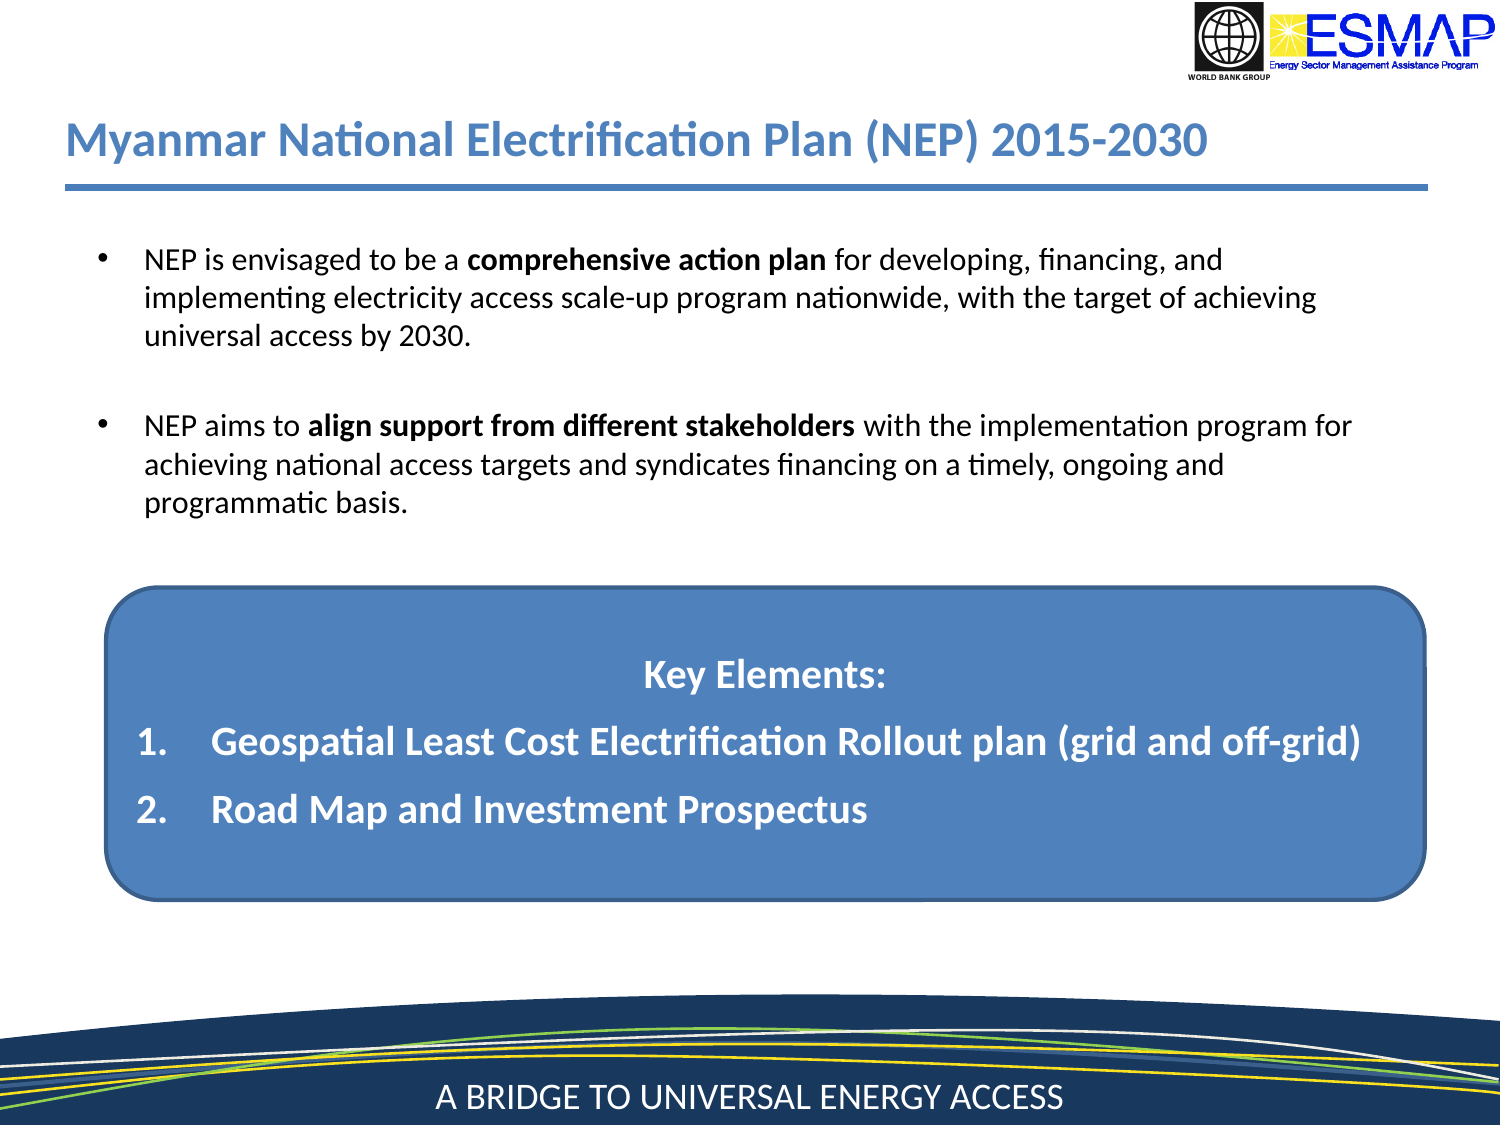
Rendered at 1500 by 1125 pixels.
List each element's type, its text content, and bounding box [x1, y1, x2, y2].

slide_number 8 [1074, 1042, 1425, 1103]
text_box Myanmar National Electrification Plan (NEP) 2015-2030 [50, 42, 1363, 230]
text_box Key Elements: Geospatial Least Cost Electrification Rollout plan (grid and off-grid) Road Map and Investment Prospectus [103, 585, 1427, 903]
text_box A Bridge to Universal Energy Access [0, 1064, 1500, 1125]
text_box NEP is envisaged to be a comprehensive action plan for developing, financing, and implementing electricity access scale-up program nationwide, with the target of achieving universal access by 2030. NEP aims to align support from different stakeholders with the implementation program for achieving national access targets and syndicates financing on a timely, ongoing and programmatic basis. [82, 230, 1418, 531]
text_box [0, 994, 1500, 1064]
text_box [10, 1028, 1285, 1064]
text_box [389, 1026, 852, 1045]
text_box [1425, 1060, 1499, 1064]
picture [1188, 1, 1499, 80]
